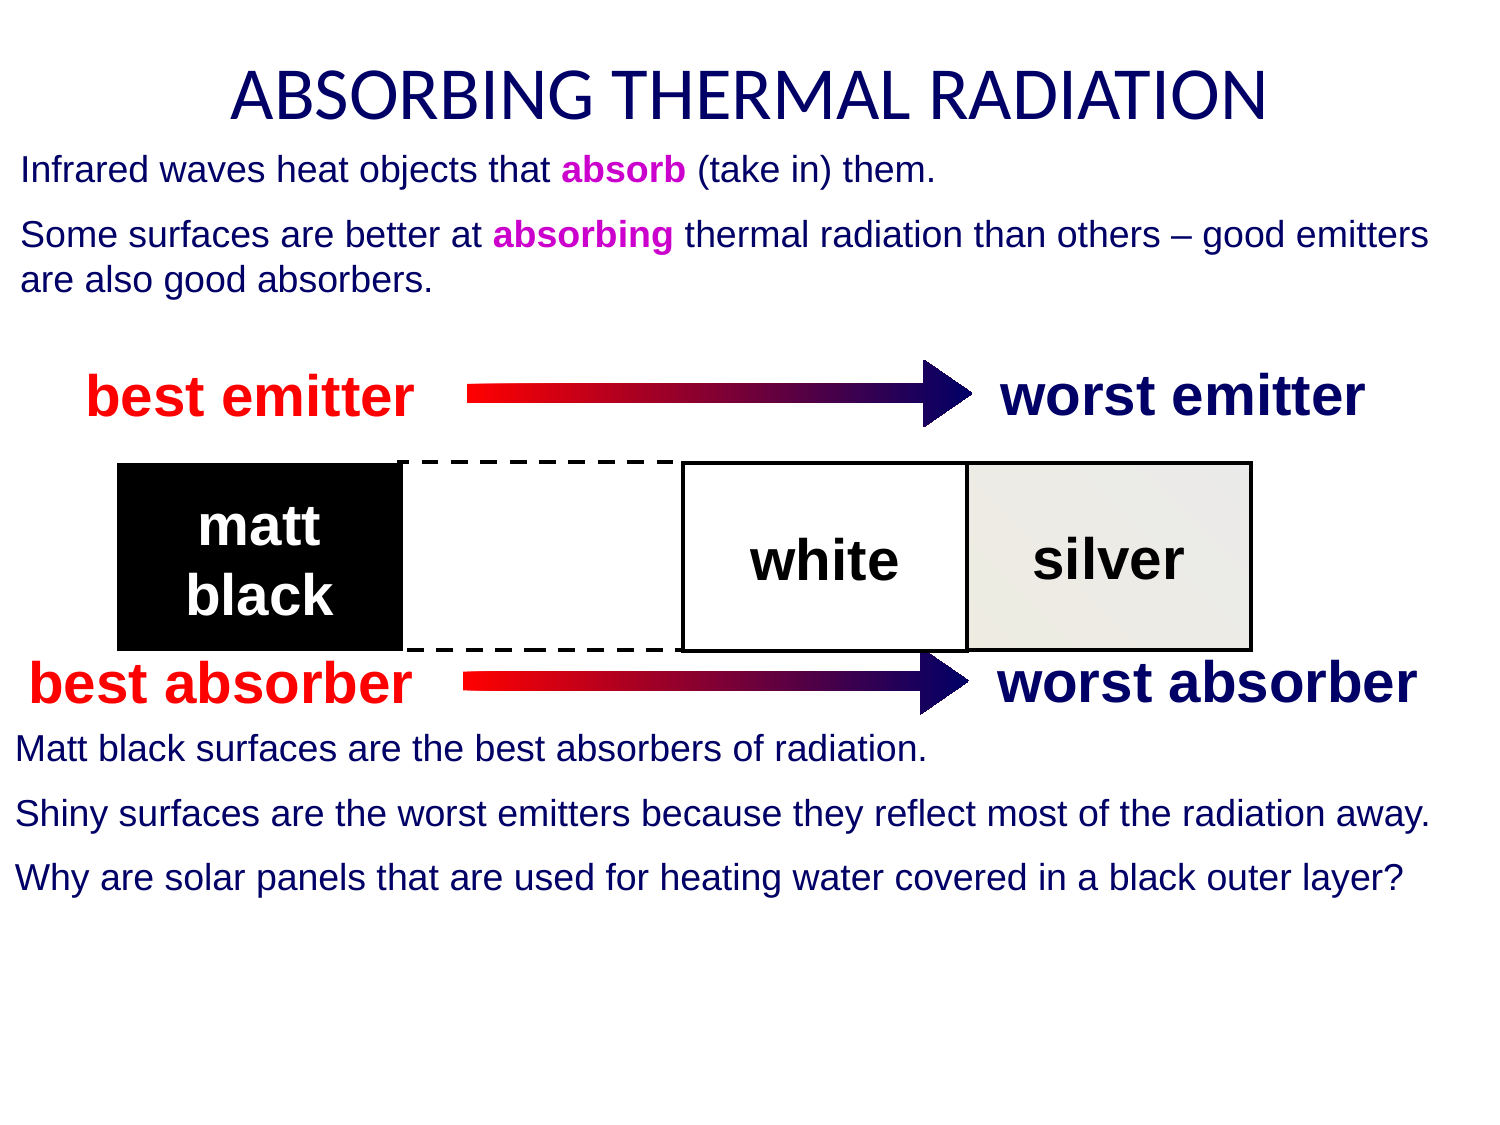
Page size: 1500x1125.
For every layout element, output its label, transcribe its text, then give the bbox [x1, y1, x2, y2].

text_box Infrared waves heat objects that absorb (take in) them. Some surfaces are better at absorbing thermal radiation than others – good emitters are also good absorbers. [5, 137, 1457, 307]
text_box Matt black surfaces are the best absorbers of radiation. Shiny surfaces are the worst emitters because they reflect most of the radiation away. Why are solar panels that are used for heating water covered in a black outer layer? [0, 716, 1453, 906]
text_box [117, 461, 1252, 651]
text_box ABSORBING THERMAL RADIATION [87, 37, 1413, 143]
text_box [12, 636, 1435, 724]
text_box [69, 349, 1383, 436]
